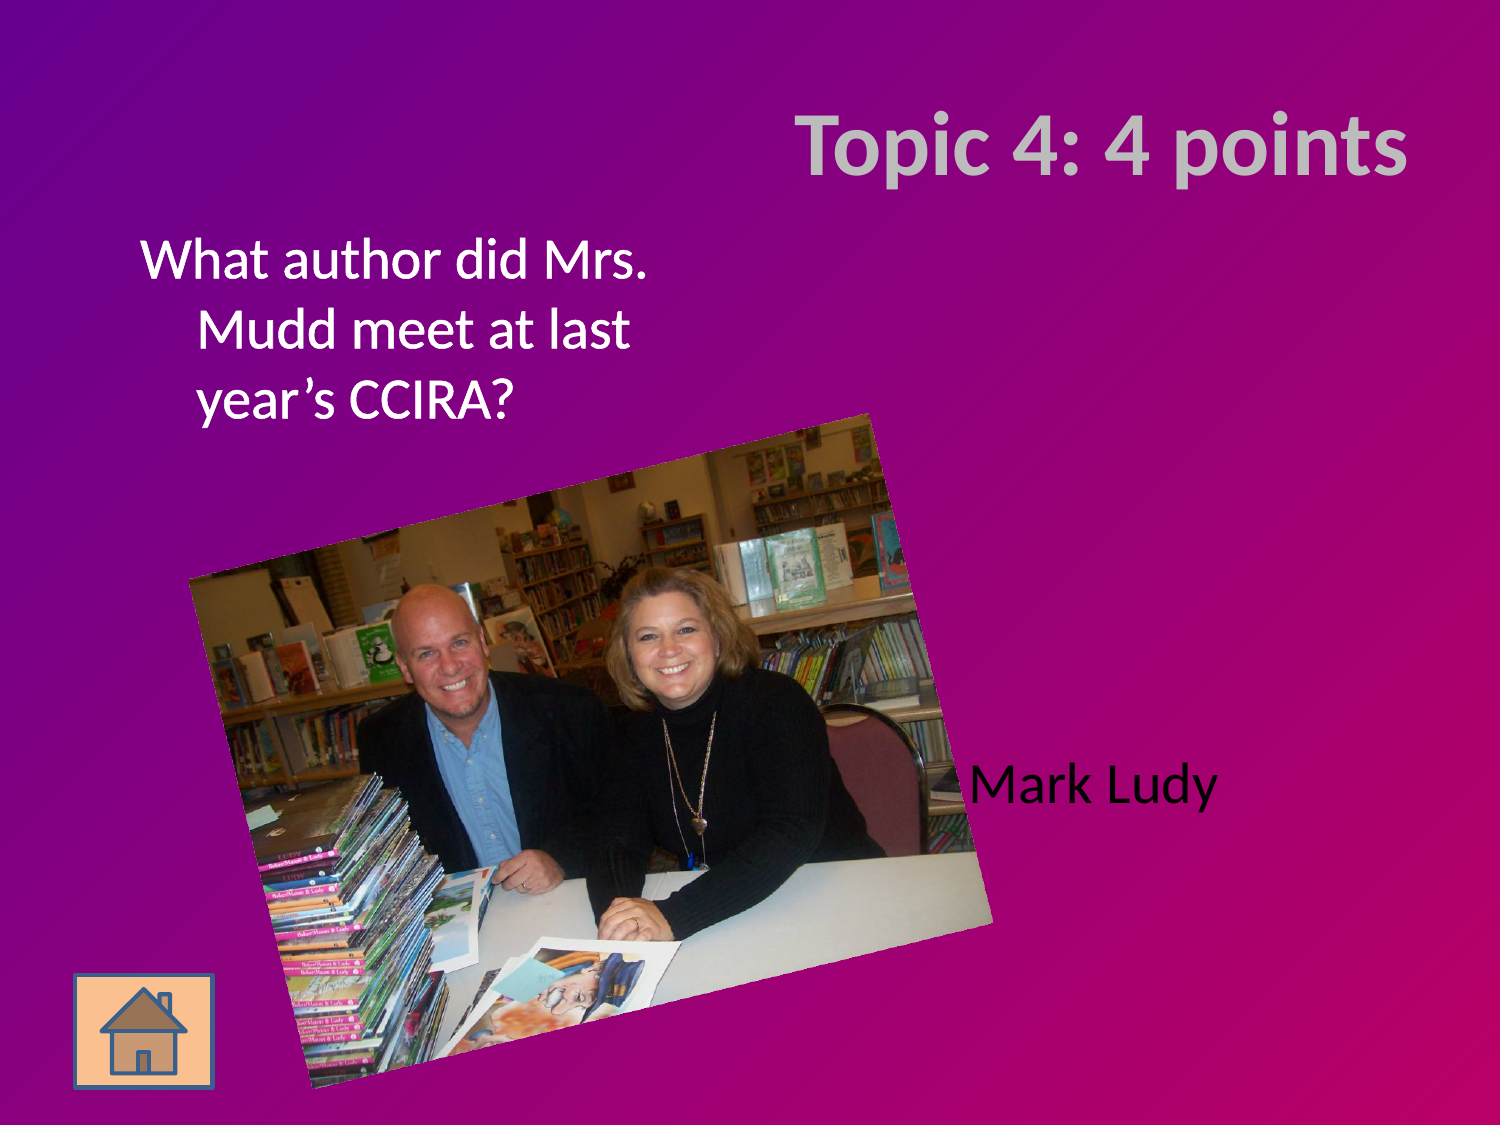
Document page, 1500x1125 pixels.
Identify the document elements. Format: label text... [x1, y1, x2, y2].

list What author did Mrs. Mudd meet at last year’s CCIRA? [125, 212, 788, 955]
picture [188, 414, 992, 1088]
text_box [73, 973, 215, 1090]
title Topic 4: 4 points [75, 45, 1425, 233]
list Mark Ludy [946, 737, 1425, 1005]
